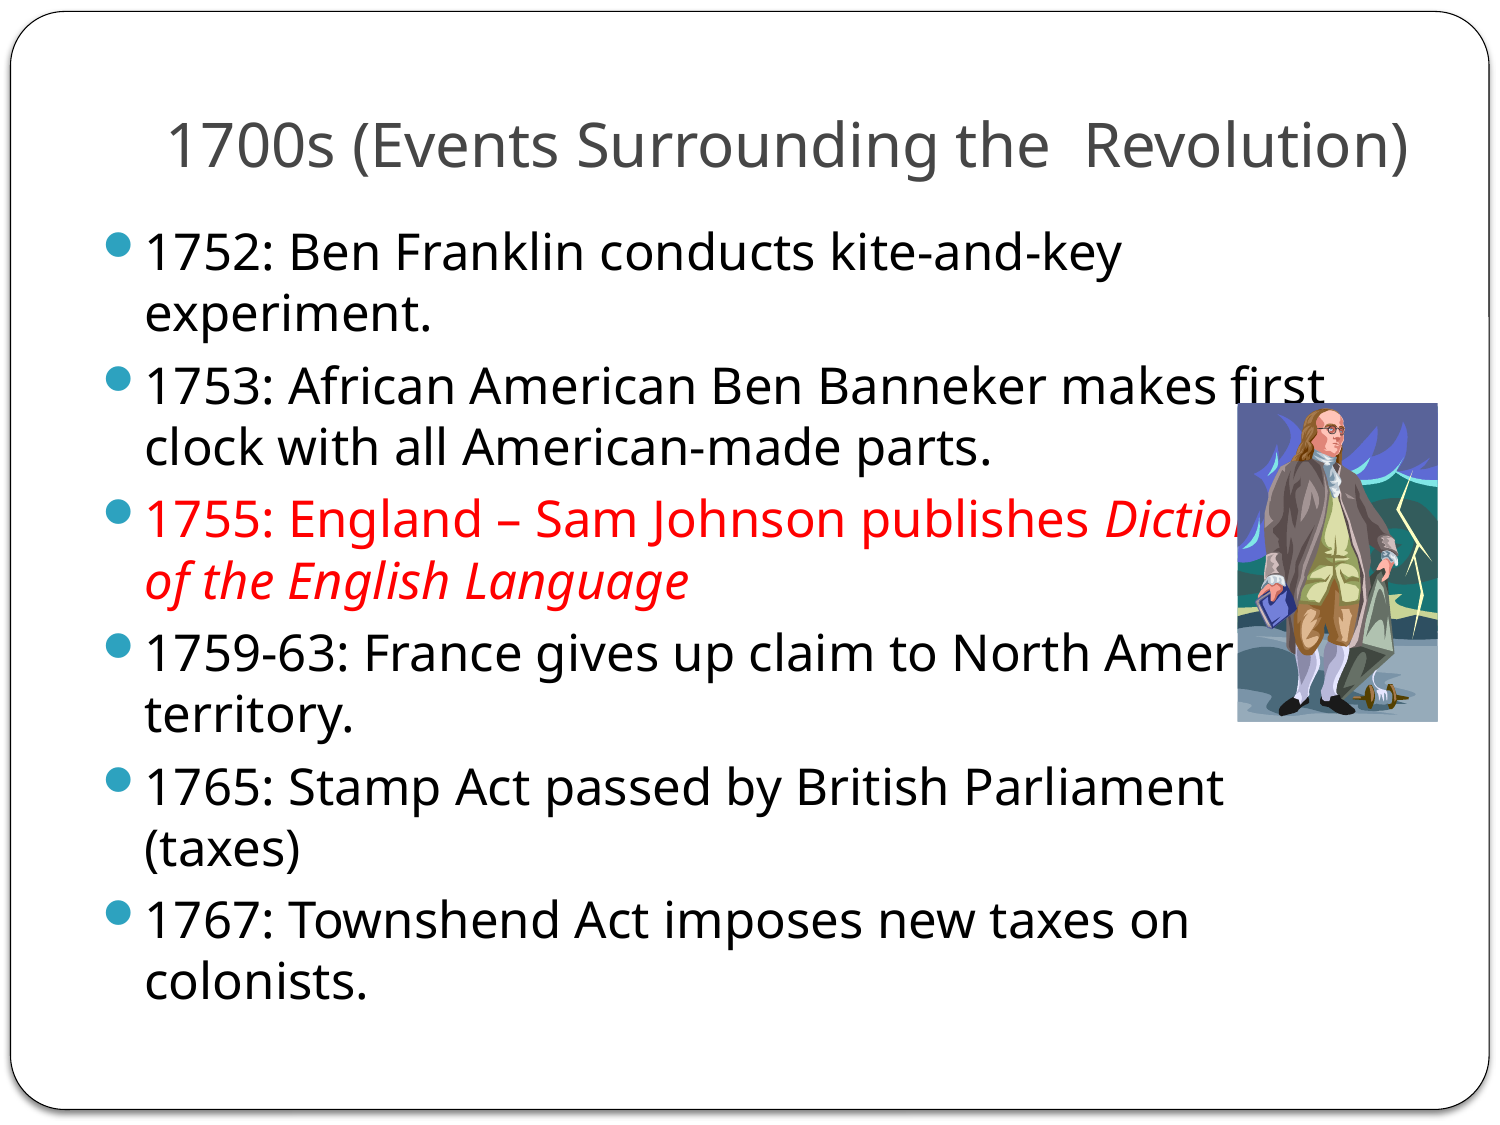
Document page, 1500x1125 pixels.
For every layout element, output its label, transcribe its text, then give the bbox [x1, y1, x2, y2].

title 1700s (Events Surrounding the Revolution) [150, 62, 1425, 196]
picture [1237, 399, 1442, 726]
list 1752: Ben Franklin conducts kite-and-key experiment. 1753: African American Ben Banneker makes first clock with all American-made parts. 1755: England – Sam Johnson publishes Dictionary of the English Language 1759-63: France gives up claim to North American territory. 1765: Stamp Act passed by British Parliament (taxes) 1767: Townshend Act imposes new taxes on colonists. [87, 212, 1363, 1025]
